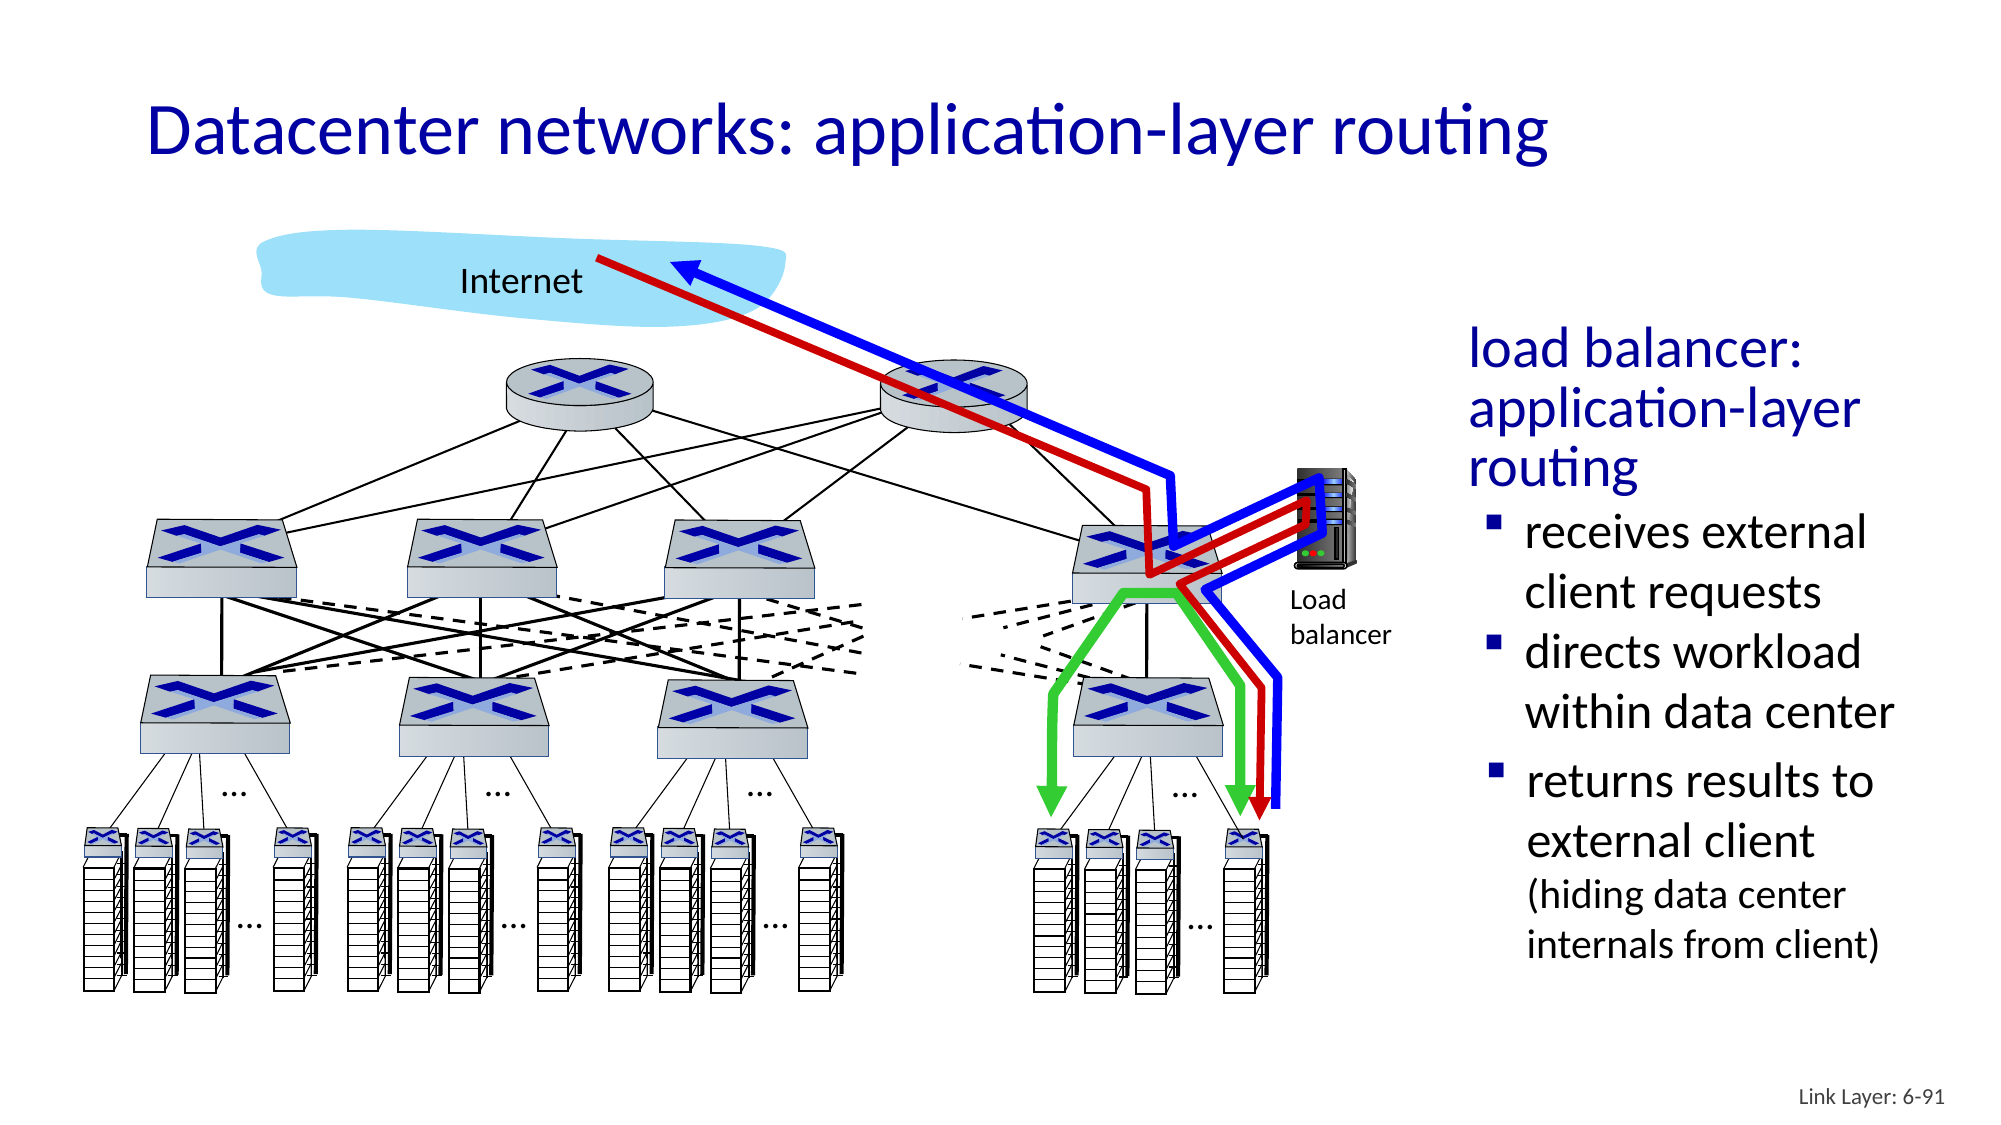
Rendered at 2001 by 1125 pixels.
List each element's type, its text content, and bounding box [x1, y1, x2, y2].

text_box [596, 257, 835, 358]
text_box [1268, 489, 1294, 517]
text_box [1268, 665, 1278, 809]
title Datacenter networks: application-layer routing [131, 57, 1857, 205]
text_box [1294, 468, 1357, 569]
text_box Internet [256, 229, 787, 327]
text_box load balancer: application-layer routing receives external client requests directs workload within data center [1453, 312, 1957, 746]
text_box [1268, 531, 1294, 560]
text_box Load balancer [1275, 572, 1453, 658]
slide_number Link Layer: 6-91 [1510, 1065, 1961, 1125]
text_box returns results to external client (hiding data center internals from client) [1455, 739, 1959, 975]
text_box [83, 358, 1268, 994]
text_box [669, 261, 896, 358]
text_box [1268, 506, 1294, 543]
